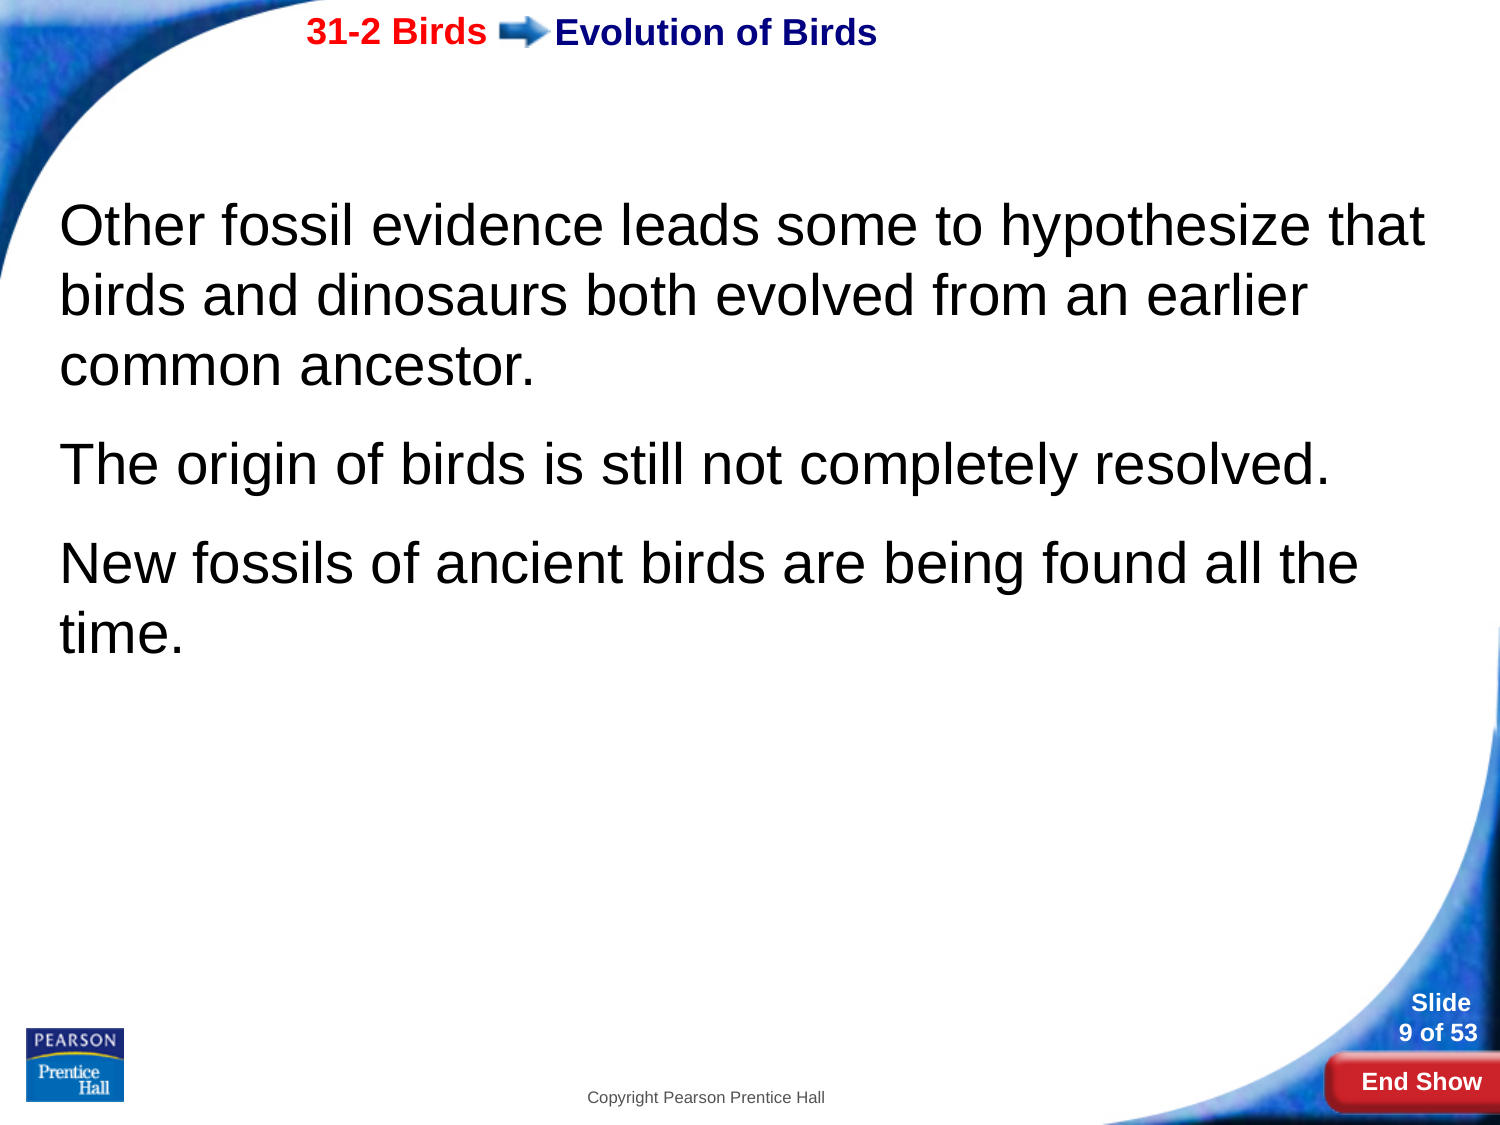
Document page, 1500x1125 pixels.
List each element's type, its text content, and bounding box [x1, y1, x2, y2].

list Other fossil evidence leads some to hypothesize that birds and dinosaurs both evolved from an earlier common ancestor. The origin of birds is still not completely resolved. New fossils of ancient birds are being found all the time. [44, 179, 1463, 976]
footer Copyright Pearson Prentice Hall [468, 1078, 945, 1105]
picture [0, 0, 1500, 1125]
title Evolution of Birds [539, 0, 1209, 76]
